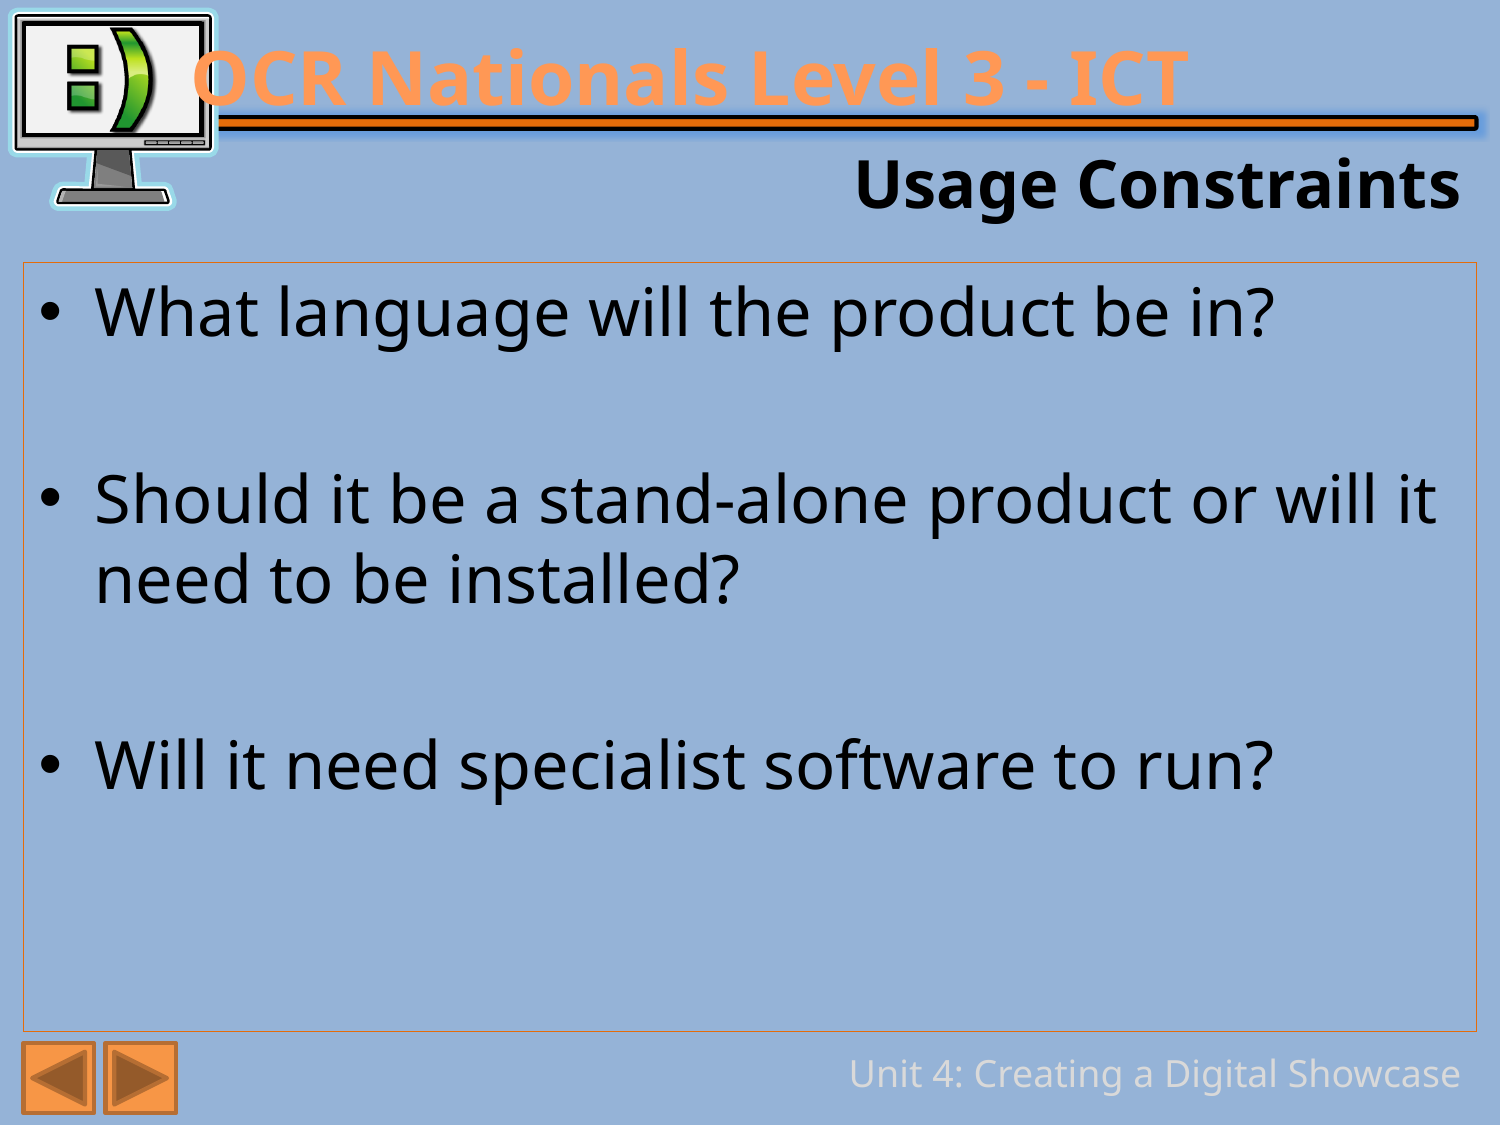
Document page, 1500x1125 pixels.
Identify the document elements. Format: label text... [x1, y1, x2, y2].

title Usage Constraints [187, 117, 1477, 247]
list What language will the product be in? Should it be a stand-alone product or will it need to be installed? Will it need specialist software to run? [23, 262, 1477, 1032]
picture [48, 21, 172, 139]
